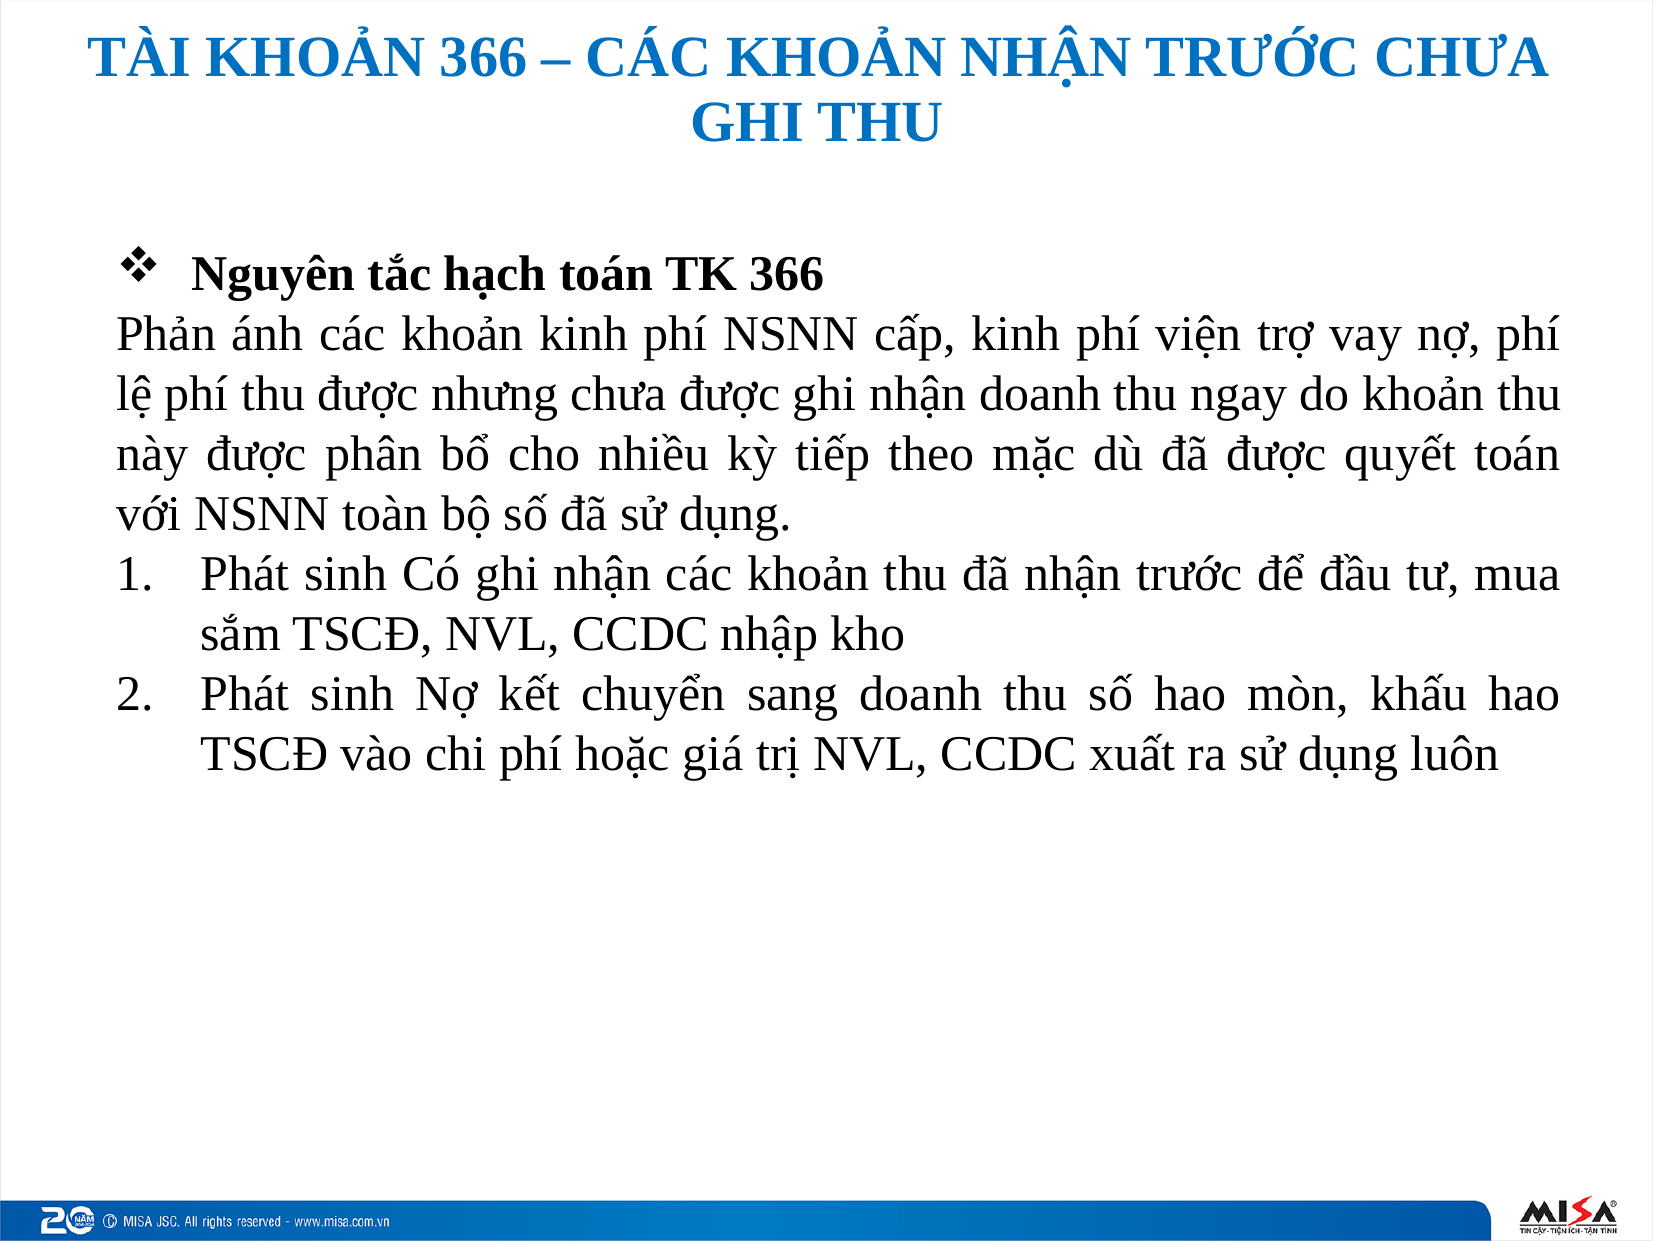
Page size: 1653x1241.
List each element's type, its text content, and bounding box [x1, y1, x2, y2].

title TÀI KHOẢN 366 – CÁC KHOẢN NHẬN TRƯỚC CHƯA GHI THU [76, 32, 1558, 146]
text_box Nguyên tắc hạch toán TK 366 Phản ánh các khoản kinh phí NSNN cấp, kinh phí viện trợ vay nợ, phí lệ phí thu được nhưng chưa được ghi nhận doanh thu ngay do khoản thu này được phân bổ cho nhiều kỳ tiếp theo mặc dù đã được quyết toán với NSNN toàn bộ số đã sử dụng. Phát sinh Có ghi nhận các khoản thu đã nhận trước để đầu tư, mua sắm TSCĐ, NVL, CCDC nhập kho Phát sinh Nợ kết chuyển sang doanh thu số hao mòn, khấu hao TSCĐ vào chi phí hoặc giá trị NVL, CCDC xuất ra sử dụng luôn [101, 232, 1577, 908]
picture [0, 0, 1653, 1241]
